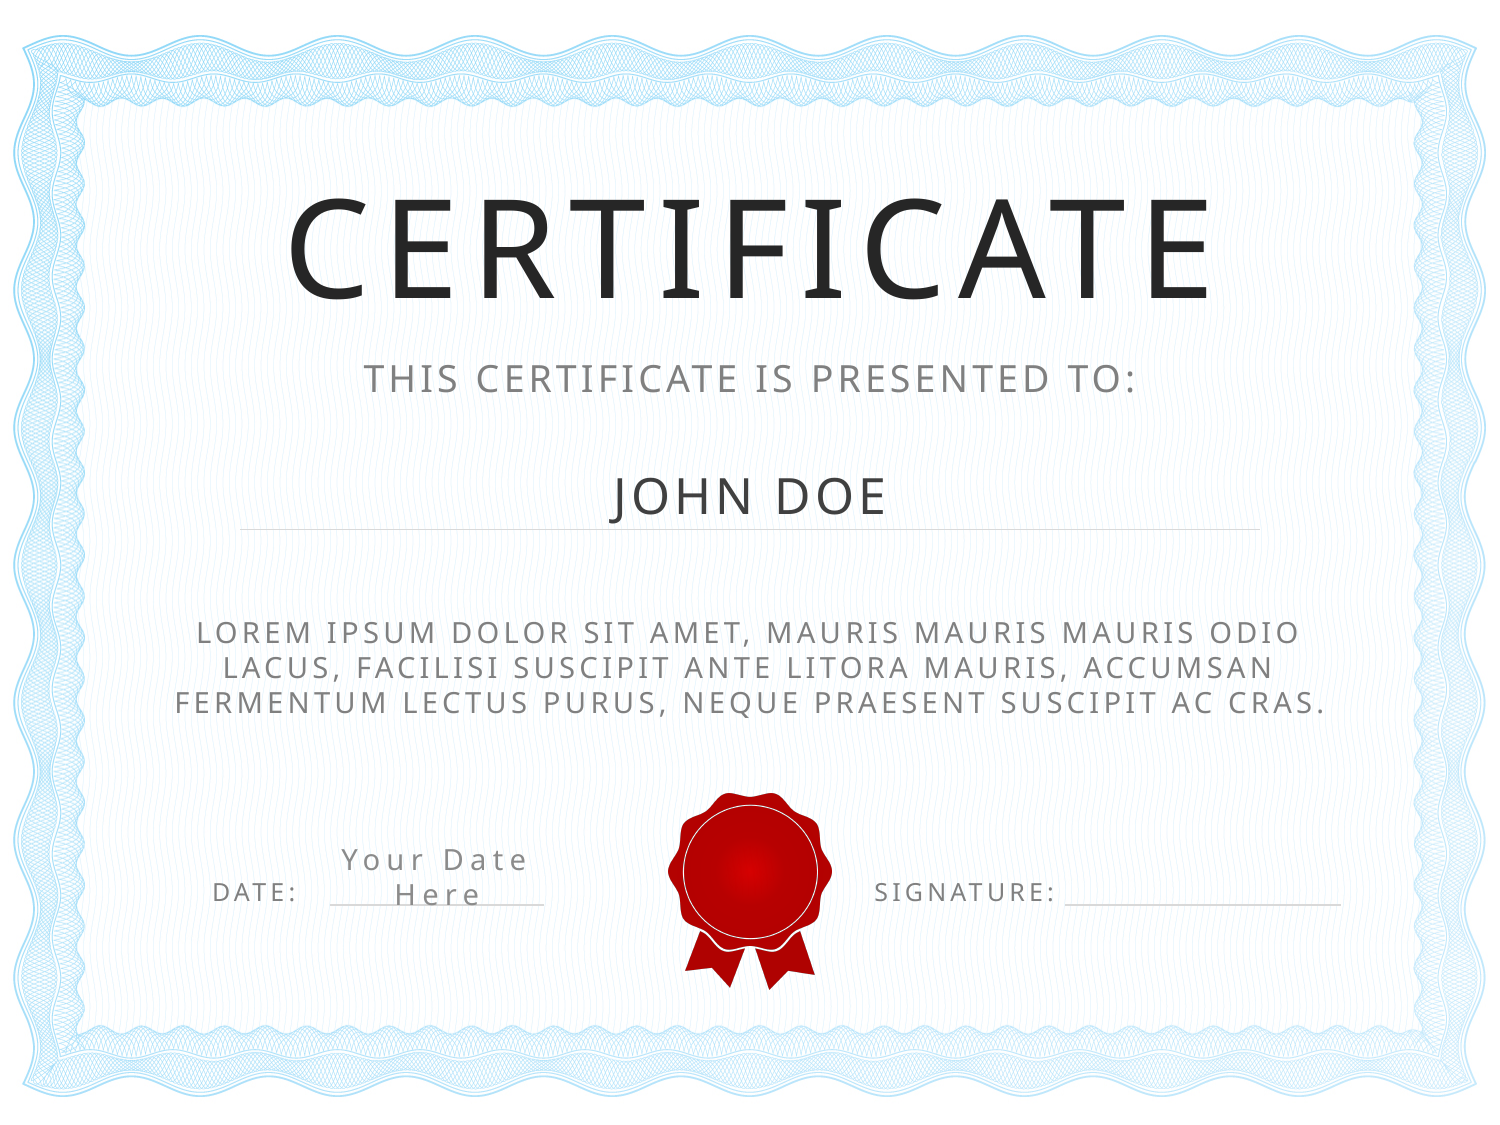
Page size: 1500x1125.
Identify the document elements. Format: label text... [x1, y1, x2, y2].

subtitle Lorem ipsum dolor sit amet, mauris mauris mauris odio lacus, facilisi suscipit ante litora mauris, accumsan fermentum lectus purus, neque praesent suscipit ac cras. [159, 611, 1341, 723]
list John Doe [159, 459, 1341, 530]
slide_number Your Date Here [301, 846, 573, 906]
list This Certificate Is Presented To: [159, 349, 1341, 406]
title CERTIFICATE [103, 161, 1397, 327]
picture [0, 0, 1500, 1125]
